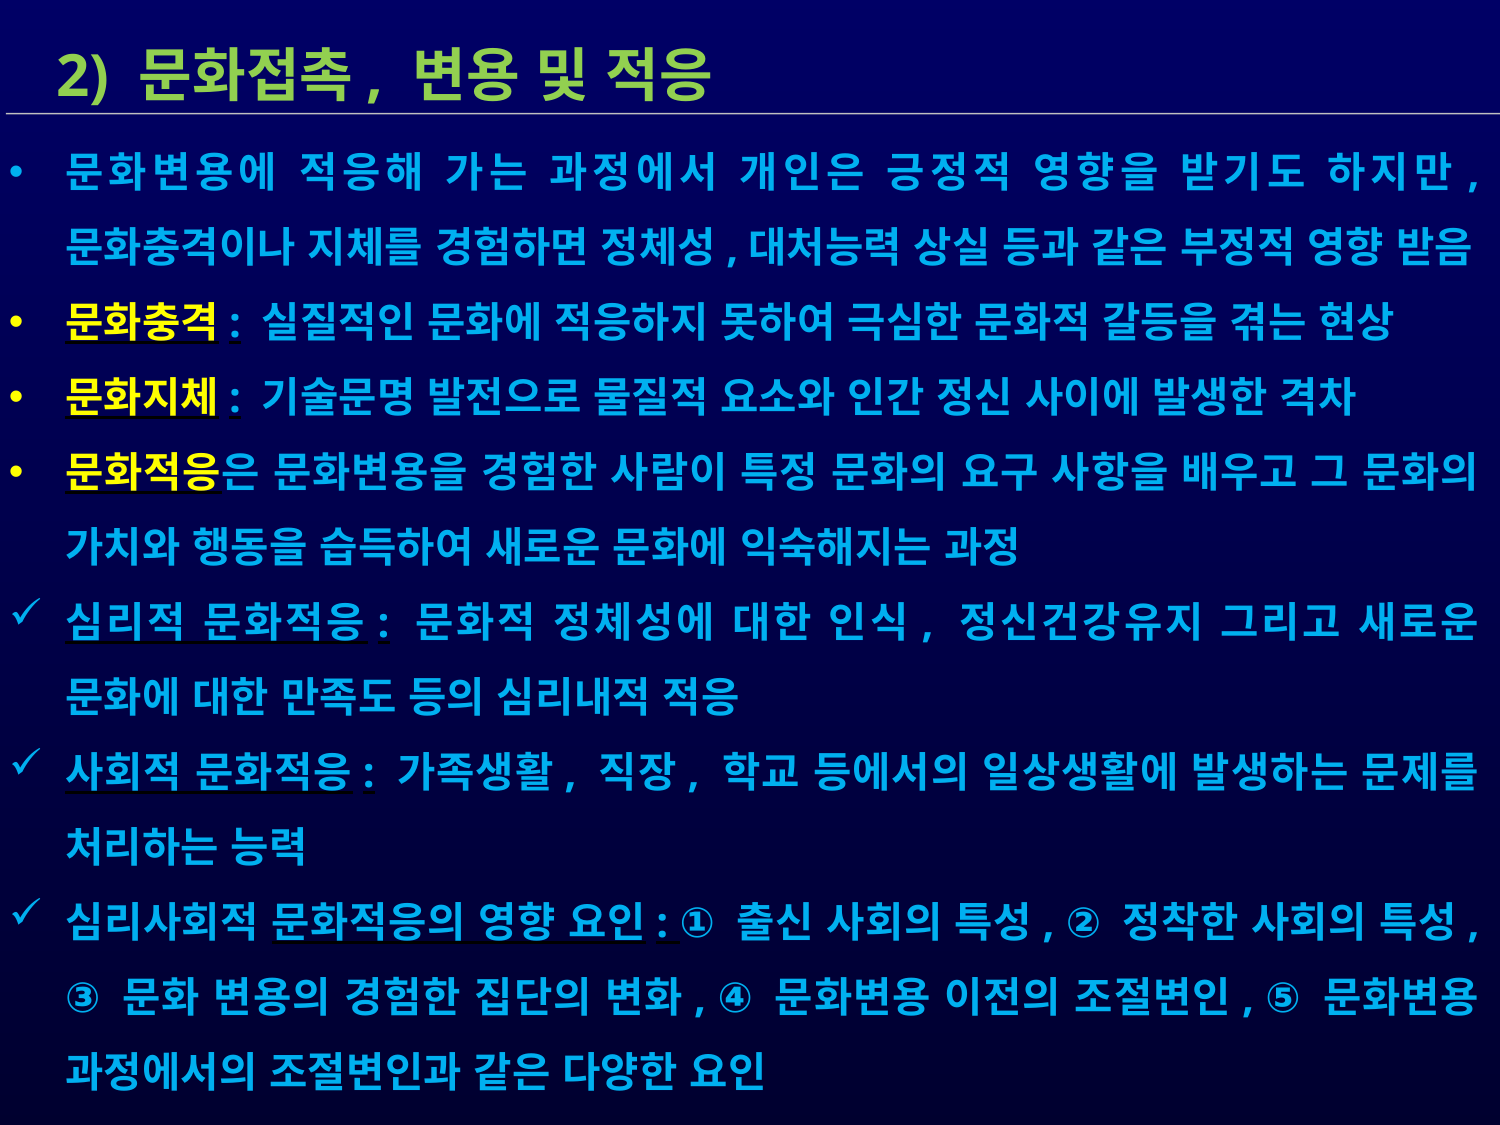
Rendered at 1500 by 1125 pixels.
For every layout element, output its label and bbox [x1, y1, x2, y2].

text_box [0, 30, 1500, 1102]
